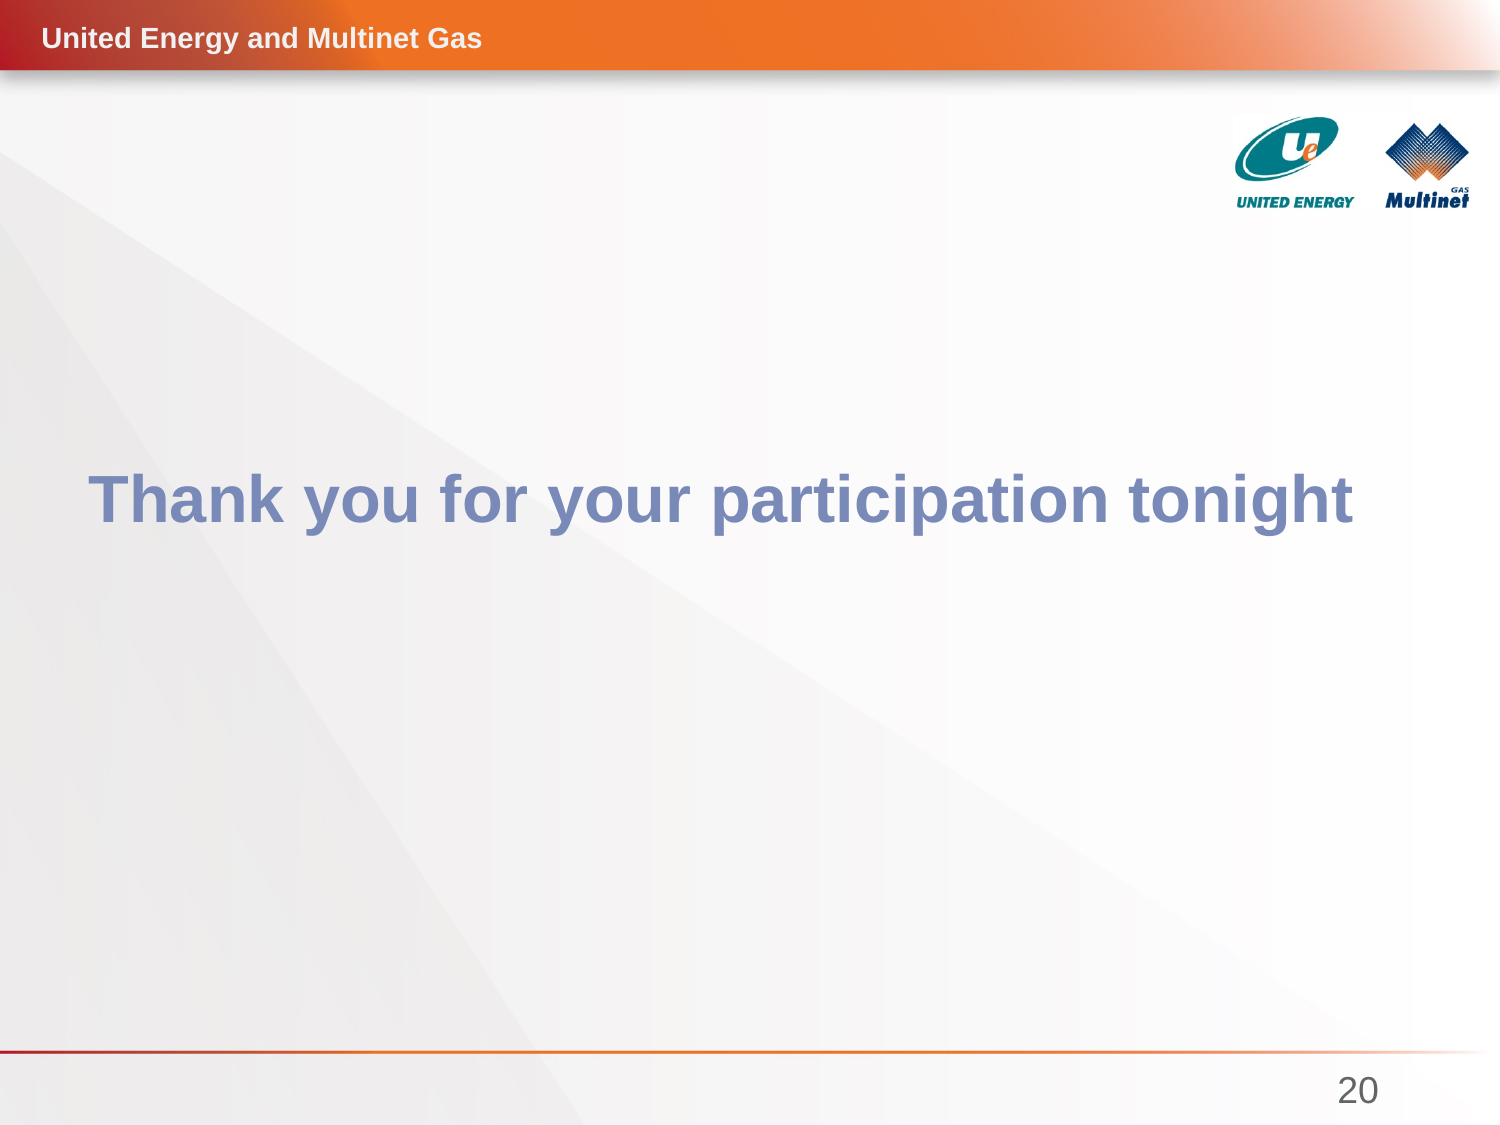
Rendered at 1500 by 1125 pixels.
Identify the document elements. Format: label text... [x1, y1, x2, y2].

footer United Energy and Multinet Gas [41, 19, 750, 55]
picture [0, 0, 1500, 1125]
title Thank you for your participation tonight [88, 456, 1412, 602]
slide_number 20 [1322, 1058, 1500, 1118]
